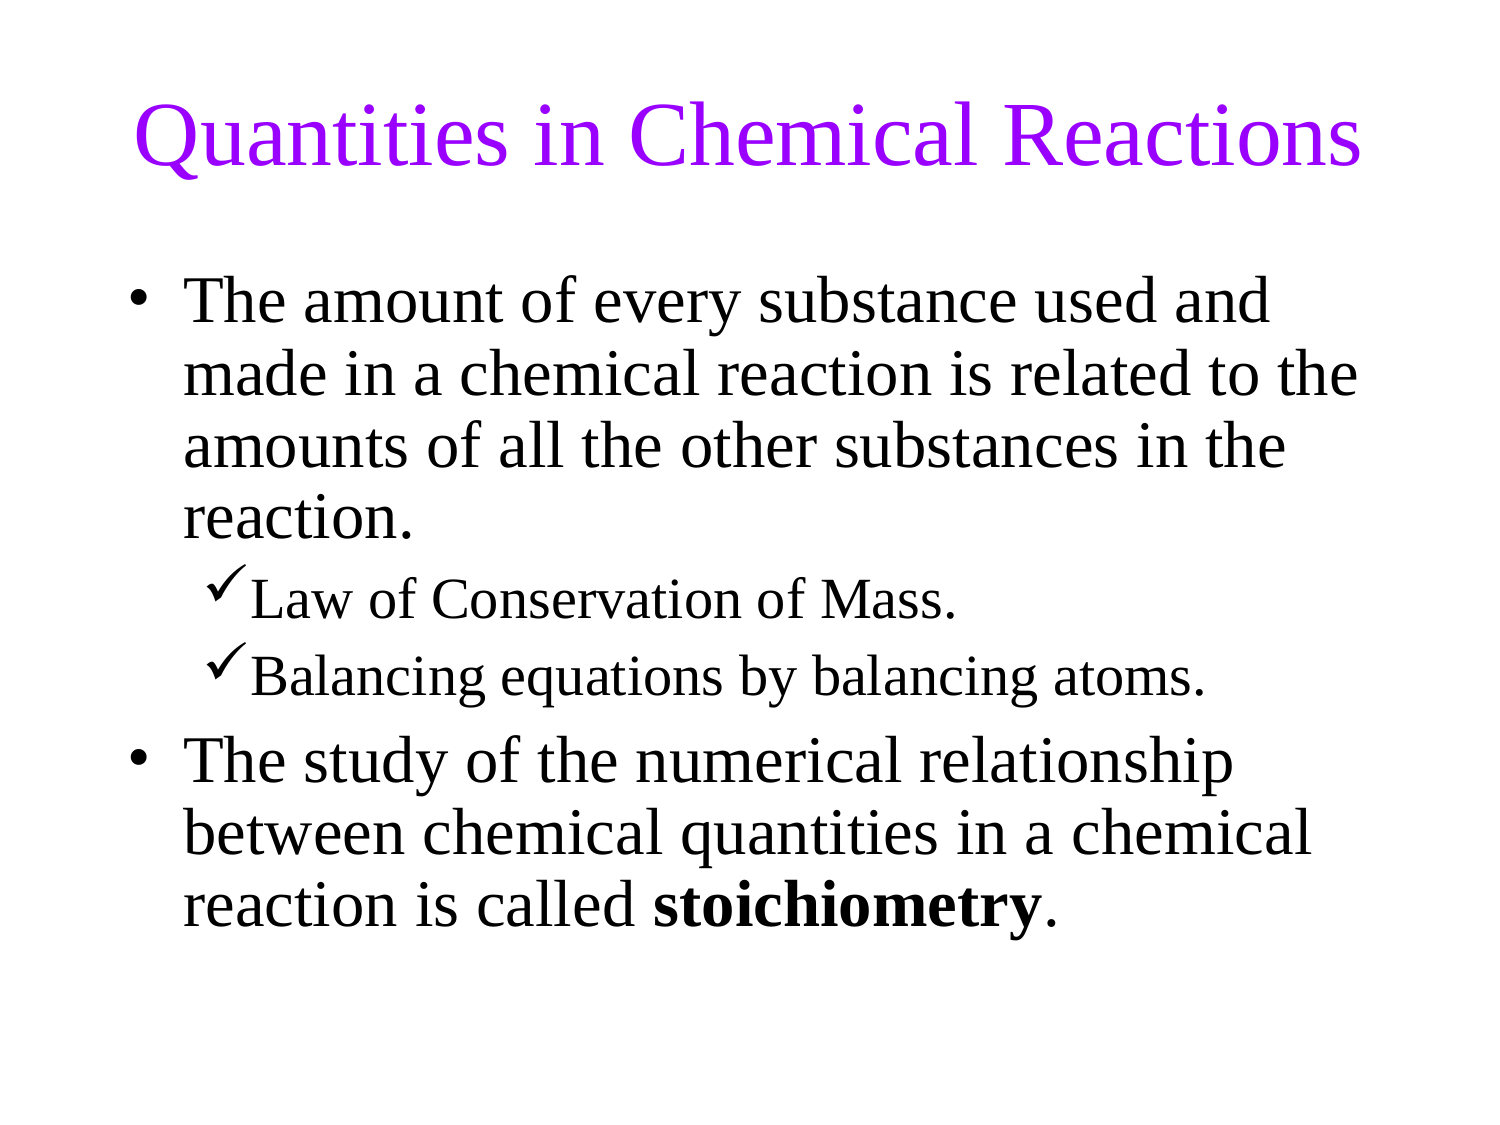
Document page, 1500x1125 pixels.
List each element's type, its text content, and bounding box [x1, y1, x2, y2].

text_box The amount of every substance used and made in a chemical reaction is related to the amounts of all the other substances in the reaction. Law of Conservation of Mass. Balancing equations by balancing atoms. The study of the numerical relationship between chemical quantities in a chemical reaction is called stoichiometry. [112, 257, 1388, 983]
text_box Quantities in Chemical Reactions [112, 34, 1388, 223]
